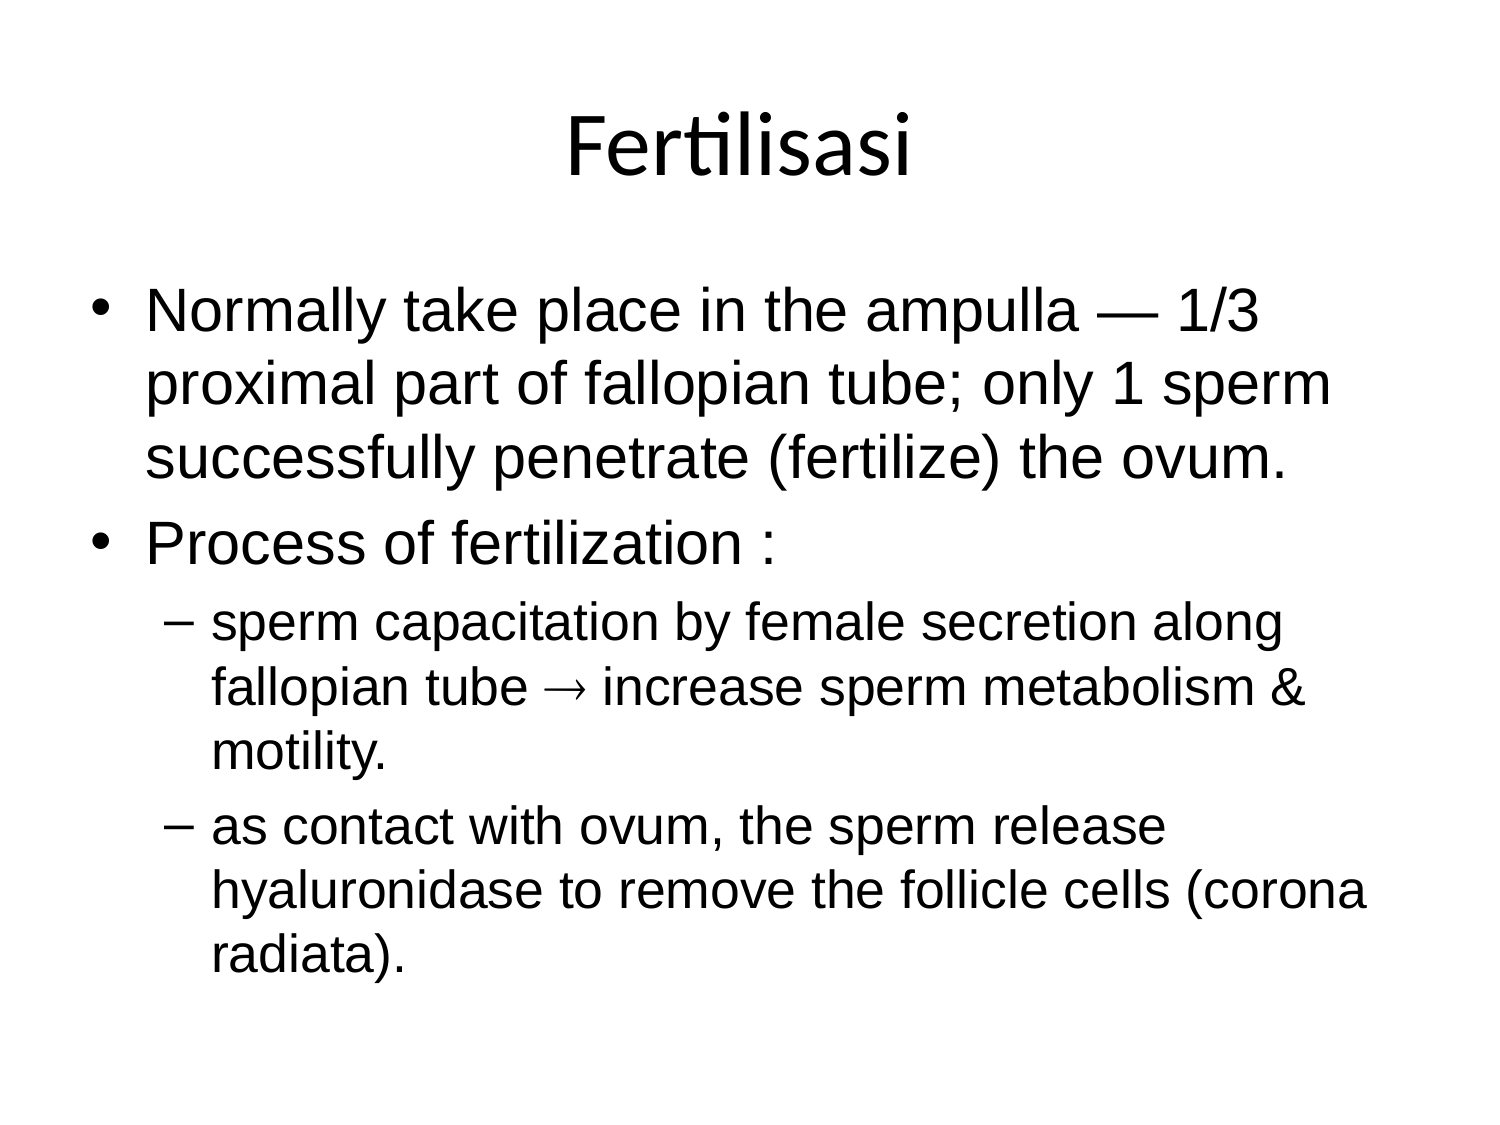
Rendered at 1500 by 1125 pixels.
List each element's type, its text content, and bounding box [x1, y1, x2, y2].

title Fertilisasi [75, 45, 1425, 233]
list Normally take place in the ampulla — 1/3 proximal part of fallopian tube; only 1 sperm successfully penetrate (fertilize) the ovum. Process of fertilization : sperm capacitation by female secretion along fallopian tube  increase sperm metabolism & motility. as contact with ovum, the sperm release hyaluronidase to remove the follicle cells (corona radiata). [75, 262, 1425, 1005]
